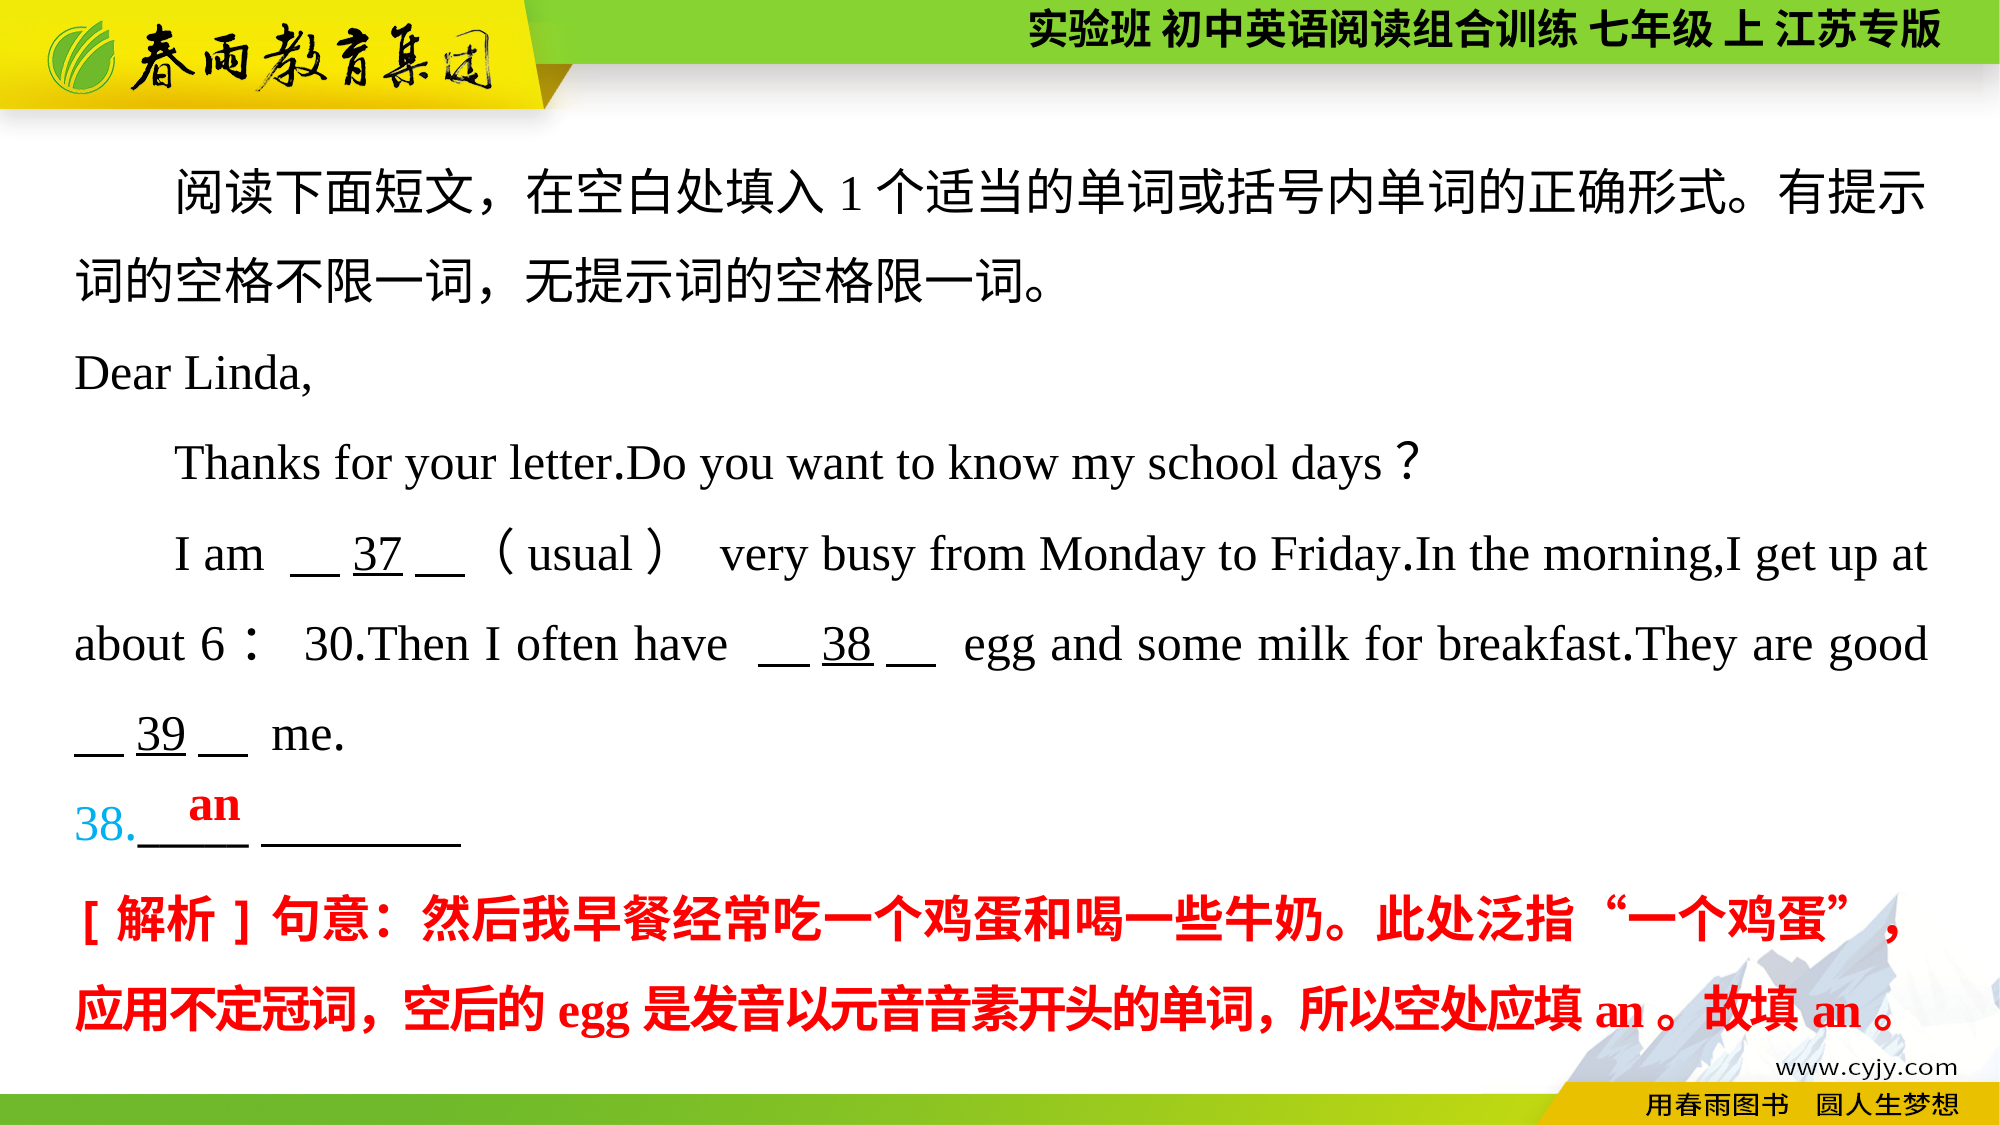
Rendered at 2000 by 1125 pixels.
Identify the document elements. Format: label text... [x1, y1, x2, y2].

text_box [解析]句意：然后我早餐经常吃一个鸡蛋和喝一些牛奶。此处泛指“一个鸡蛋”，应用不定冠词，空后的egg是发音以元音音素开头的单词，所以空处应填an。故填an。 [59, 849, 1944, 1045]
text_box an [173, 763, 257, 838]
list 阅读下面短文，在空白处填入1个适当的单词或括号内单词的正确形式。有提示词的空格不限一词，无提示词的空格限一词。 Dear Linda, Thanks for your letter.Do you want to know my school days？ I am 37 （usual） very busy from Monday to Friday.In the morning,I get up at about 6：30.Then I often have 38 egg and some milk for breakfast.They are good 39 me. 38._____ [59, 122, 1944, 849]
picture [0, 0, 2000, 1125]
